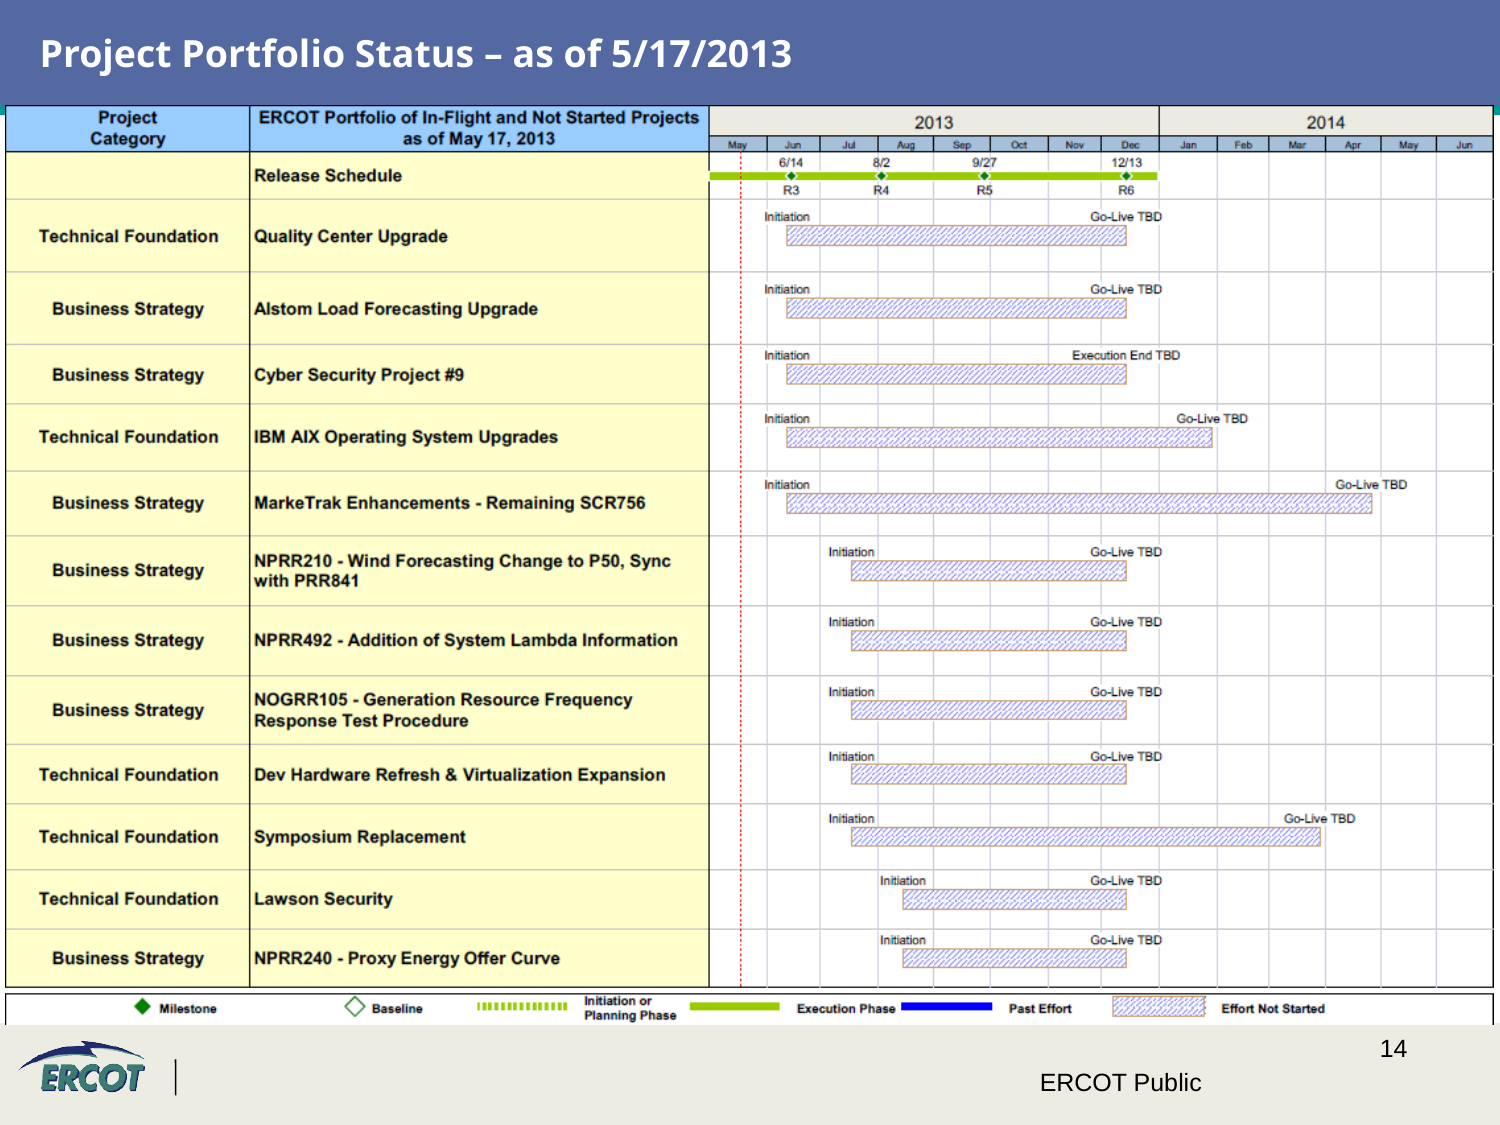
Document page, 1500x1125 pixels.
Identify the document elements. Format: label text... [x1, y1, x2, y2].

footer ERCOT Public [1025, 1059, 1438, 1125]
text_box [24, 22, 1450, 85]
picture [5, 105, 1495, 1026]
text_box Project Portfolio Status – as of 5/17/2013 [24, 30, 1163, 103]
picture [10, 1031, 151, 1111]
